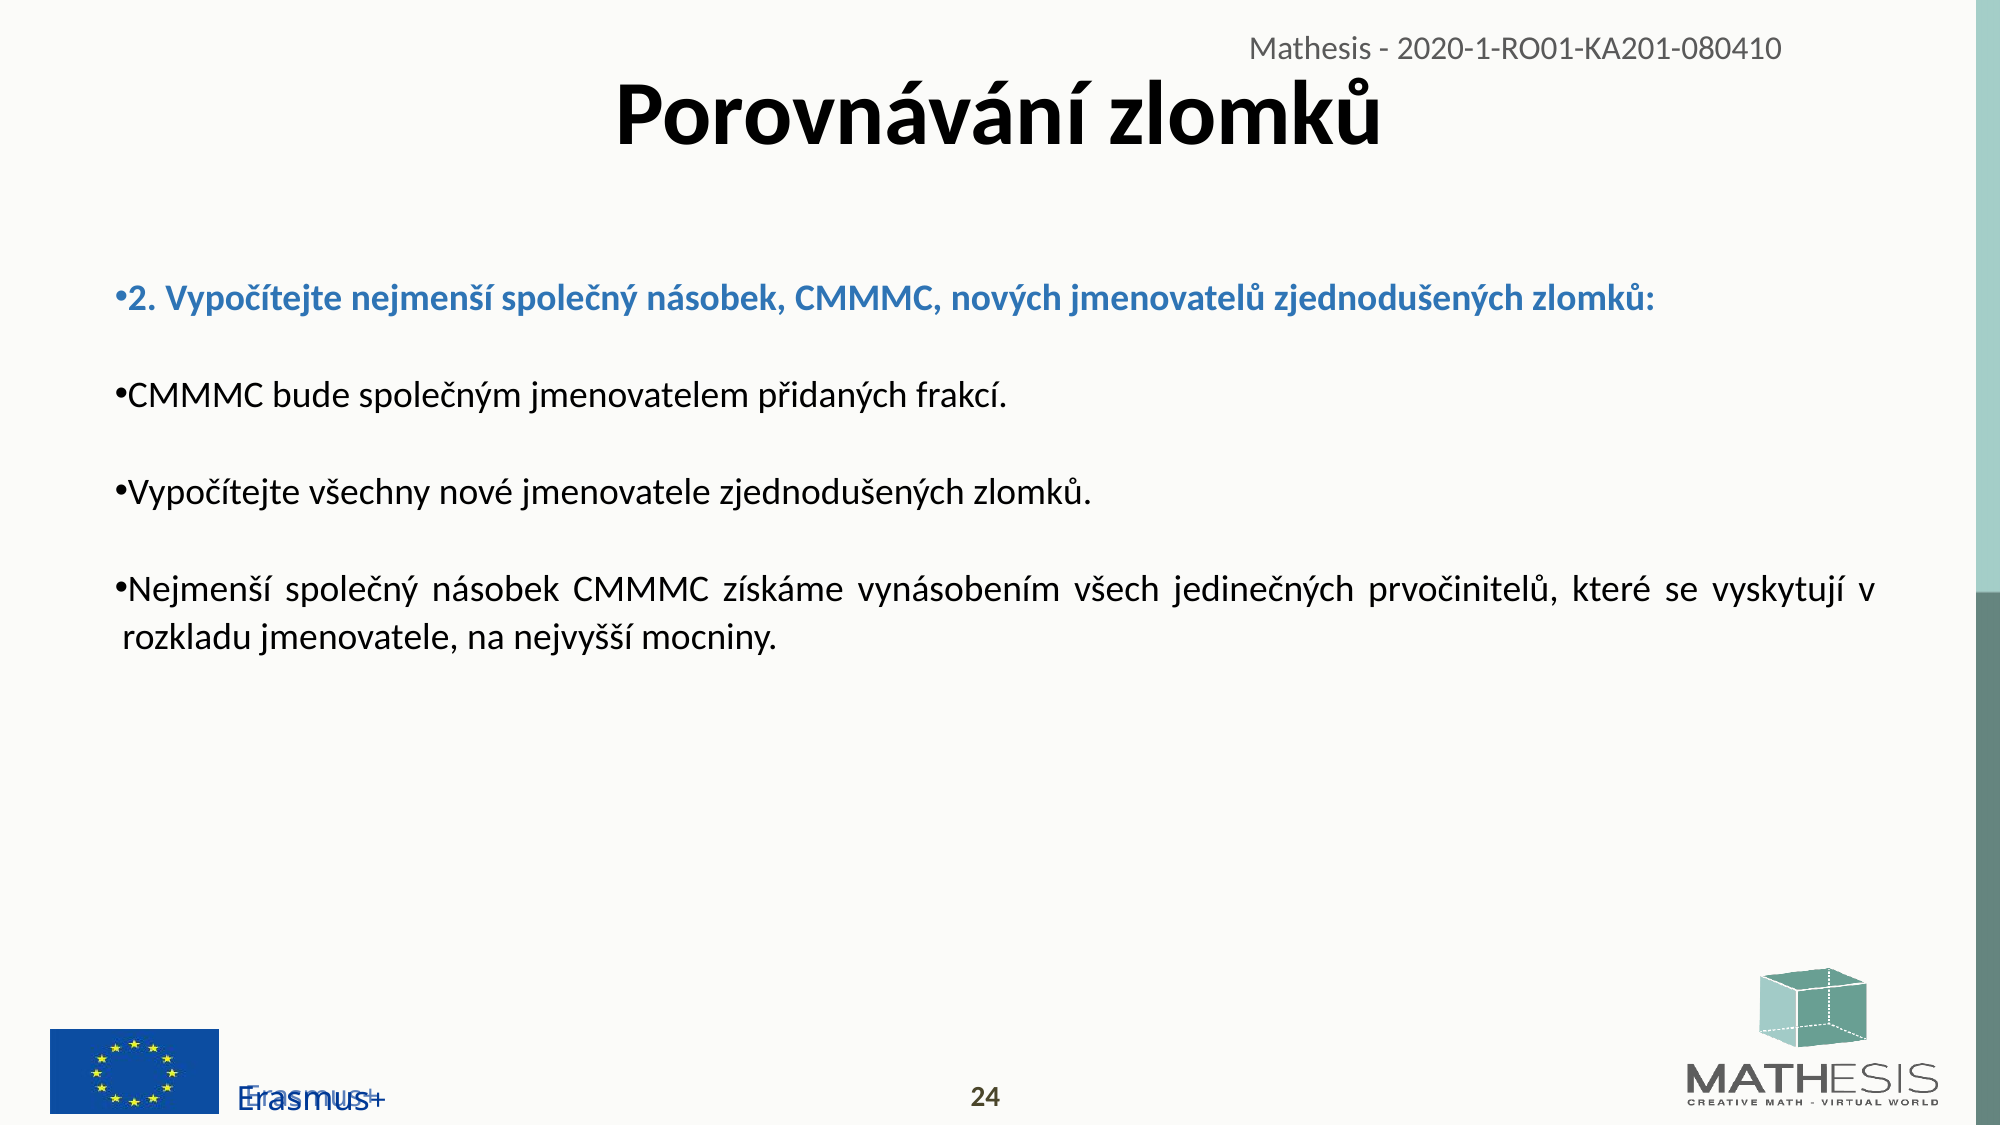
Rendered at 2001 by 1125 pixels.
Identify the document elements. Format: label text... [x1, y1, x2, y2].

picture [50, 1029, 219, 1114]
list 2. Vypočítejte nejmenší společný násobek, CMMMC, nových jmenovatelů zjednodušených zlomků: CMMMC bude společným jmenovatelem přidaných frakcí. Vypočítejte všechny nové jmenovatele zjednodušených zlomků. Nejmenší společný násobek CMMMC získáme vynásobením všech jedinečných prvočinitelů, které se vyskytují v rozkladu jmenovatele, na nejvyšší mocniny. [99, 262, 1900, 1005]
title Porovnávání zlomků [99, 45, 1900, 233]
